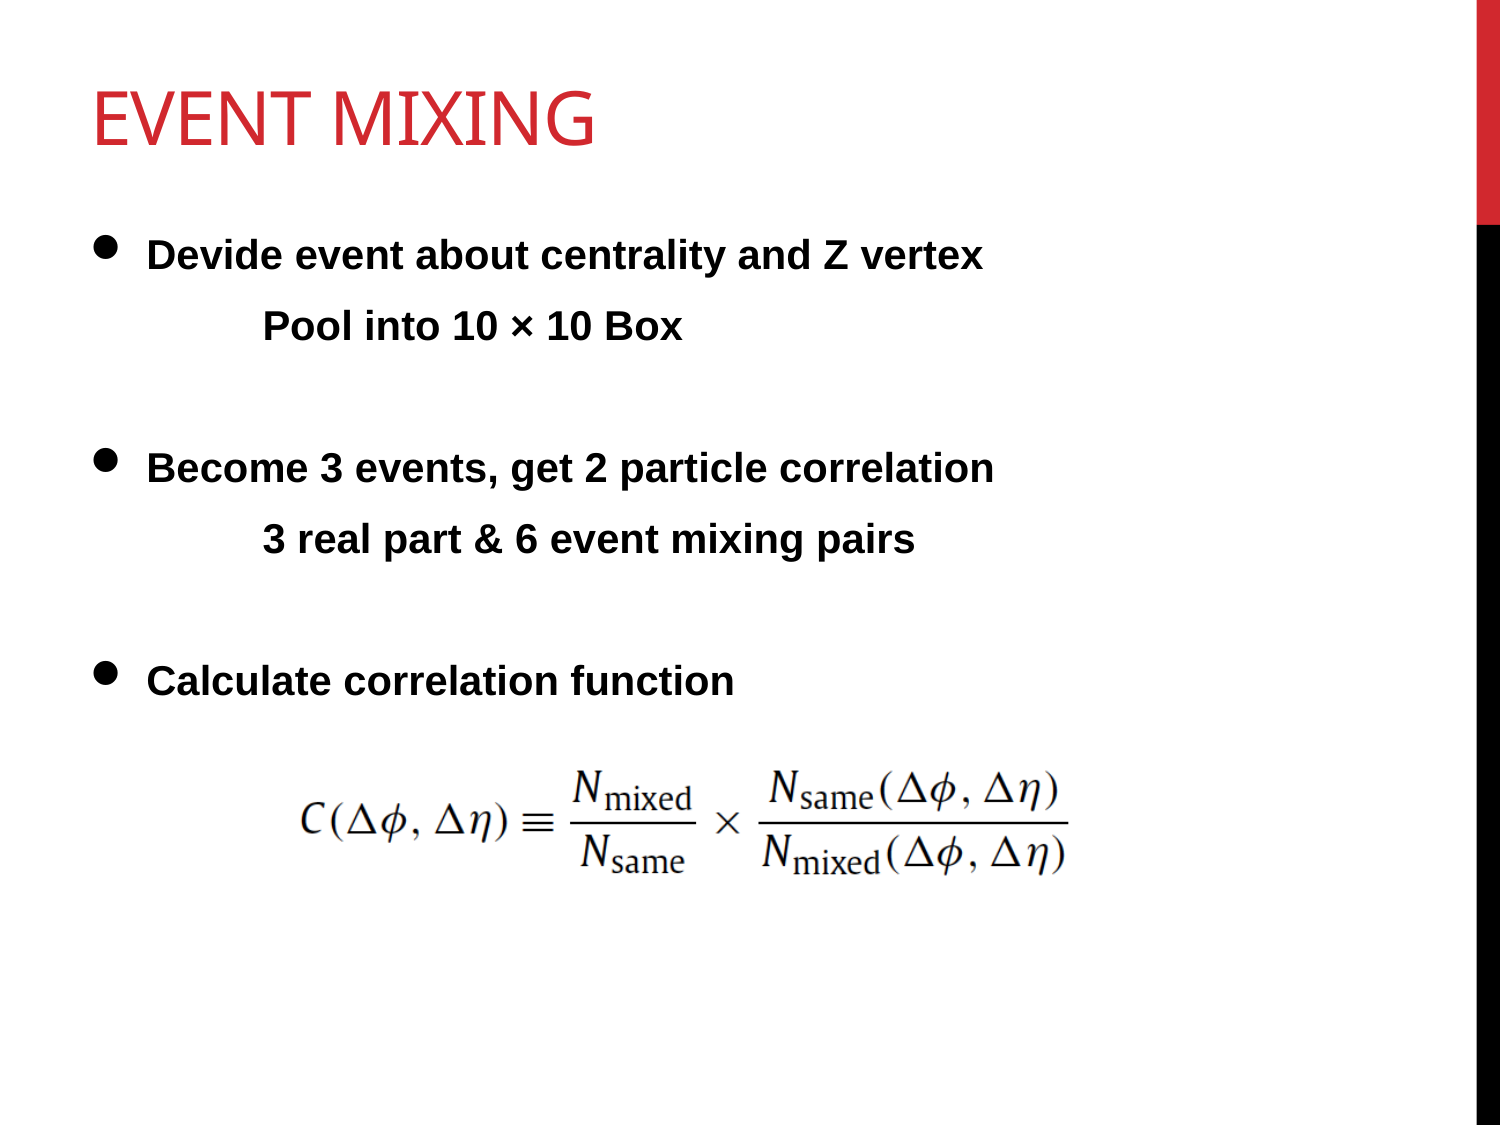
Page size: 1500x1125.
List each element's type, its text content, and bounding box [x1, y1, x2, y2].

list Devide event about centrality and Z vertex Pool into 10 × 10 Box Become 3 events, get 2 particle correlation 3 real part & 6 event mixing pairs Calculate correlation function [75, 220, 1325, 1038]
title event mixing [75, 25, 1025, 168]
picture [294, 759, 1073, 887]
